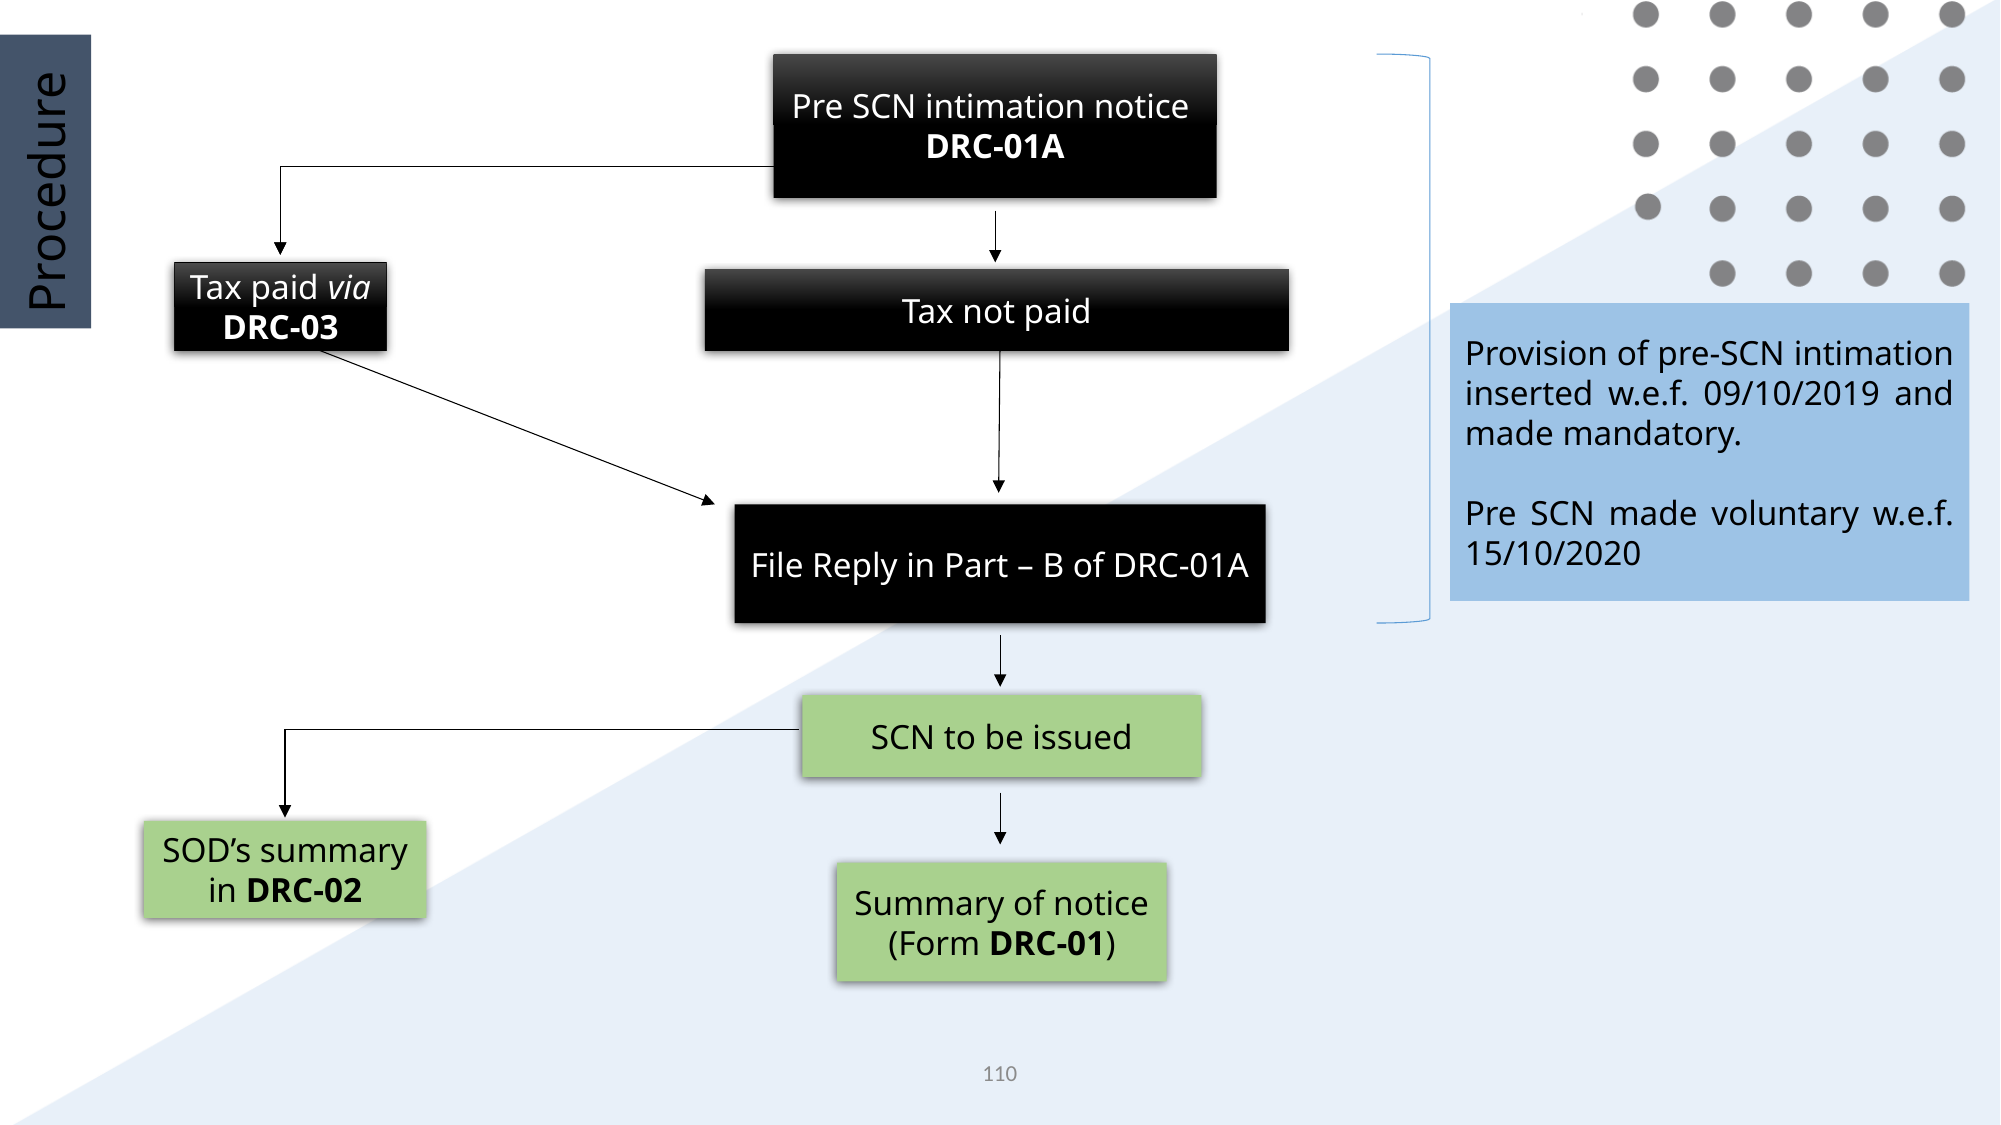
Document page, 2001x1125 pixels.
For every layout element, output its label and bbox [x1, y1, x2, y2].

text_box [318, 349, 715, 505]
picture [2, 0, 2000, 1125]
